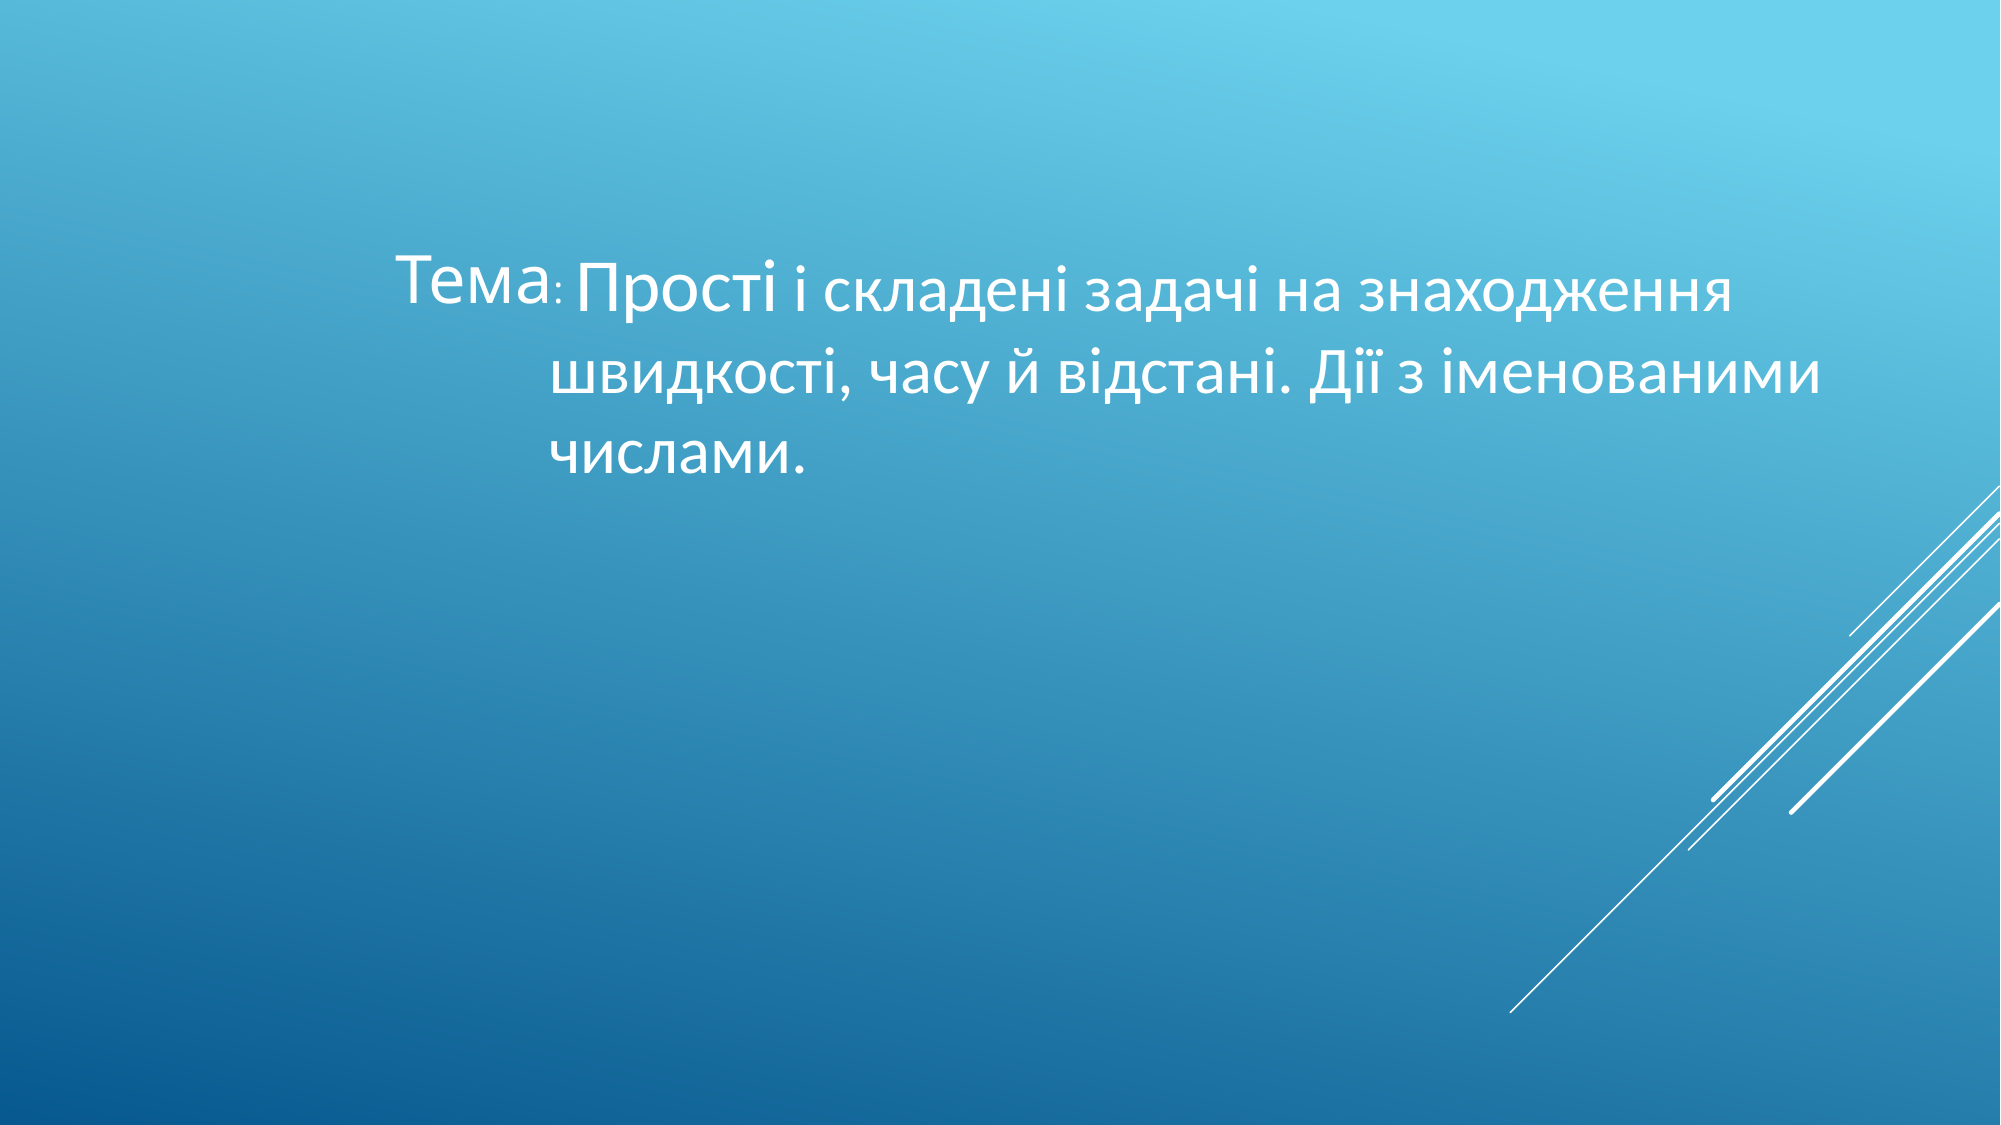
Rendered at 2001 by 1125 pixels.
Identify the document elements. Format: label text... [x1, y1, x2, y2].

text_box Тема: [381, 229, 534, 324]
text_box Прості і складені задачі на знаходження швидкості, часу й відстані. Дії з іменованими числами. [534, 229, 1880, 494]
